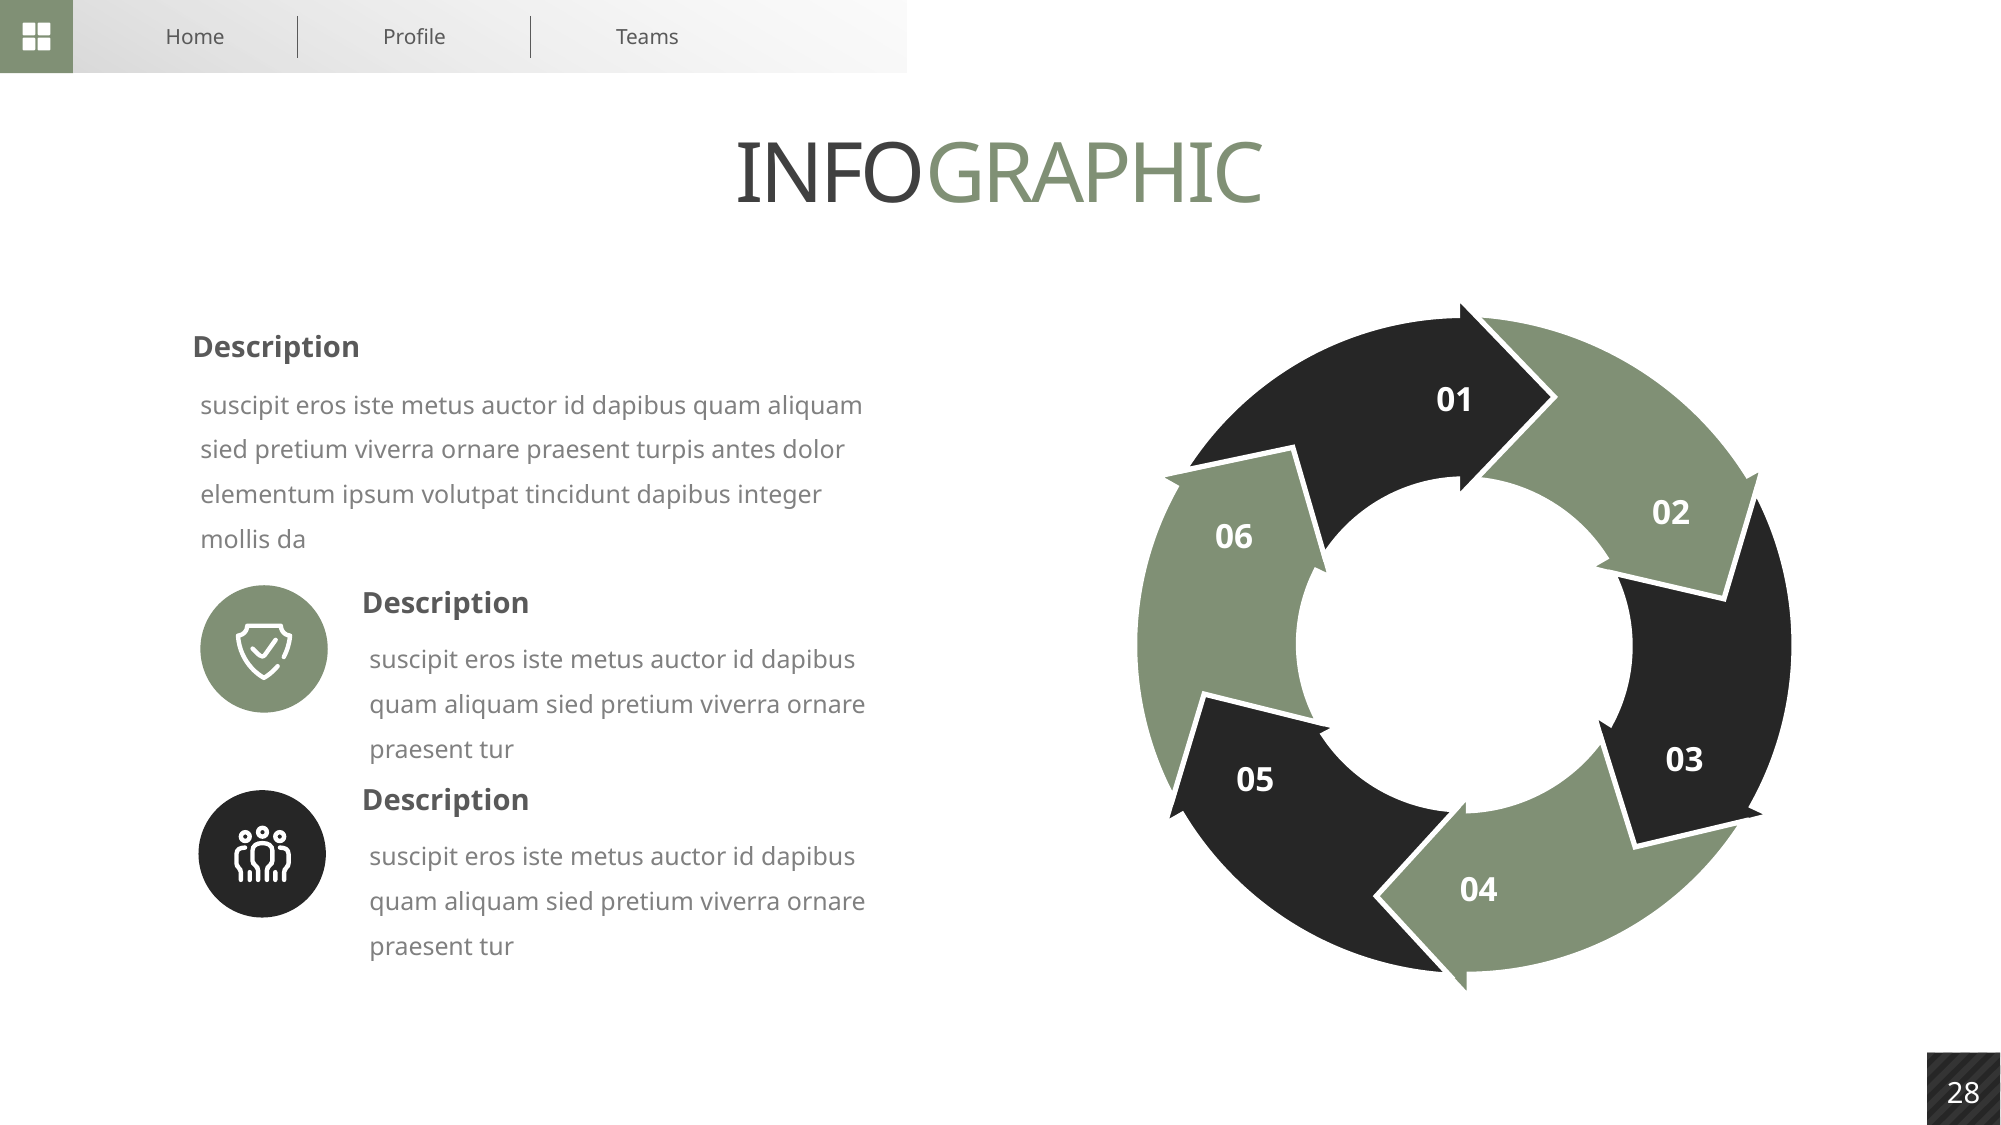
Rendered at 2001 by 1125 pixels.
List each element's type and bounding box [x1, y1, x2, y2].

text_box [0, 0, 2001, 1125]
